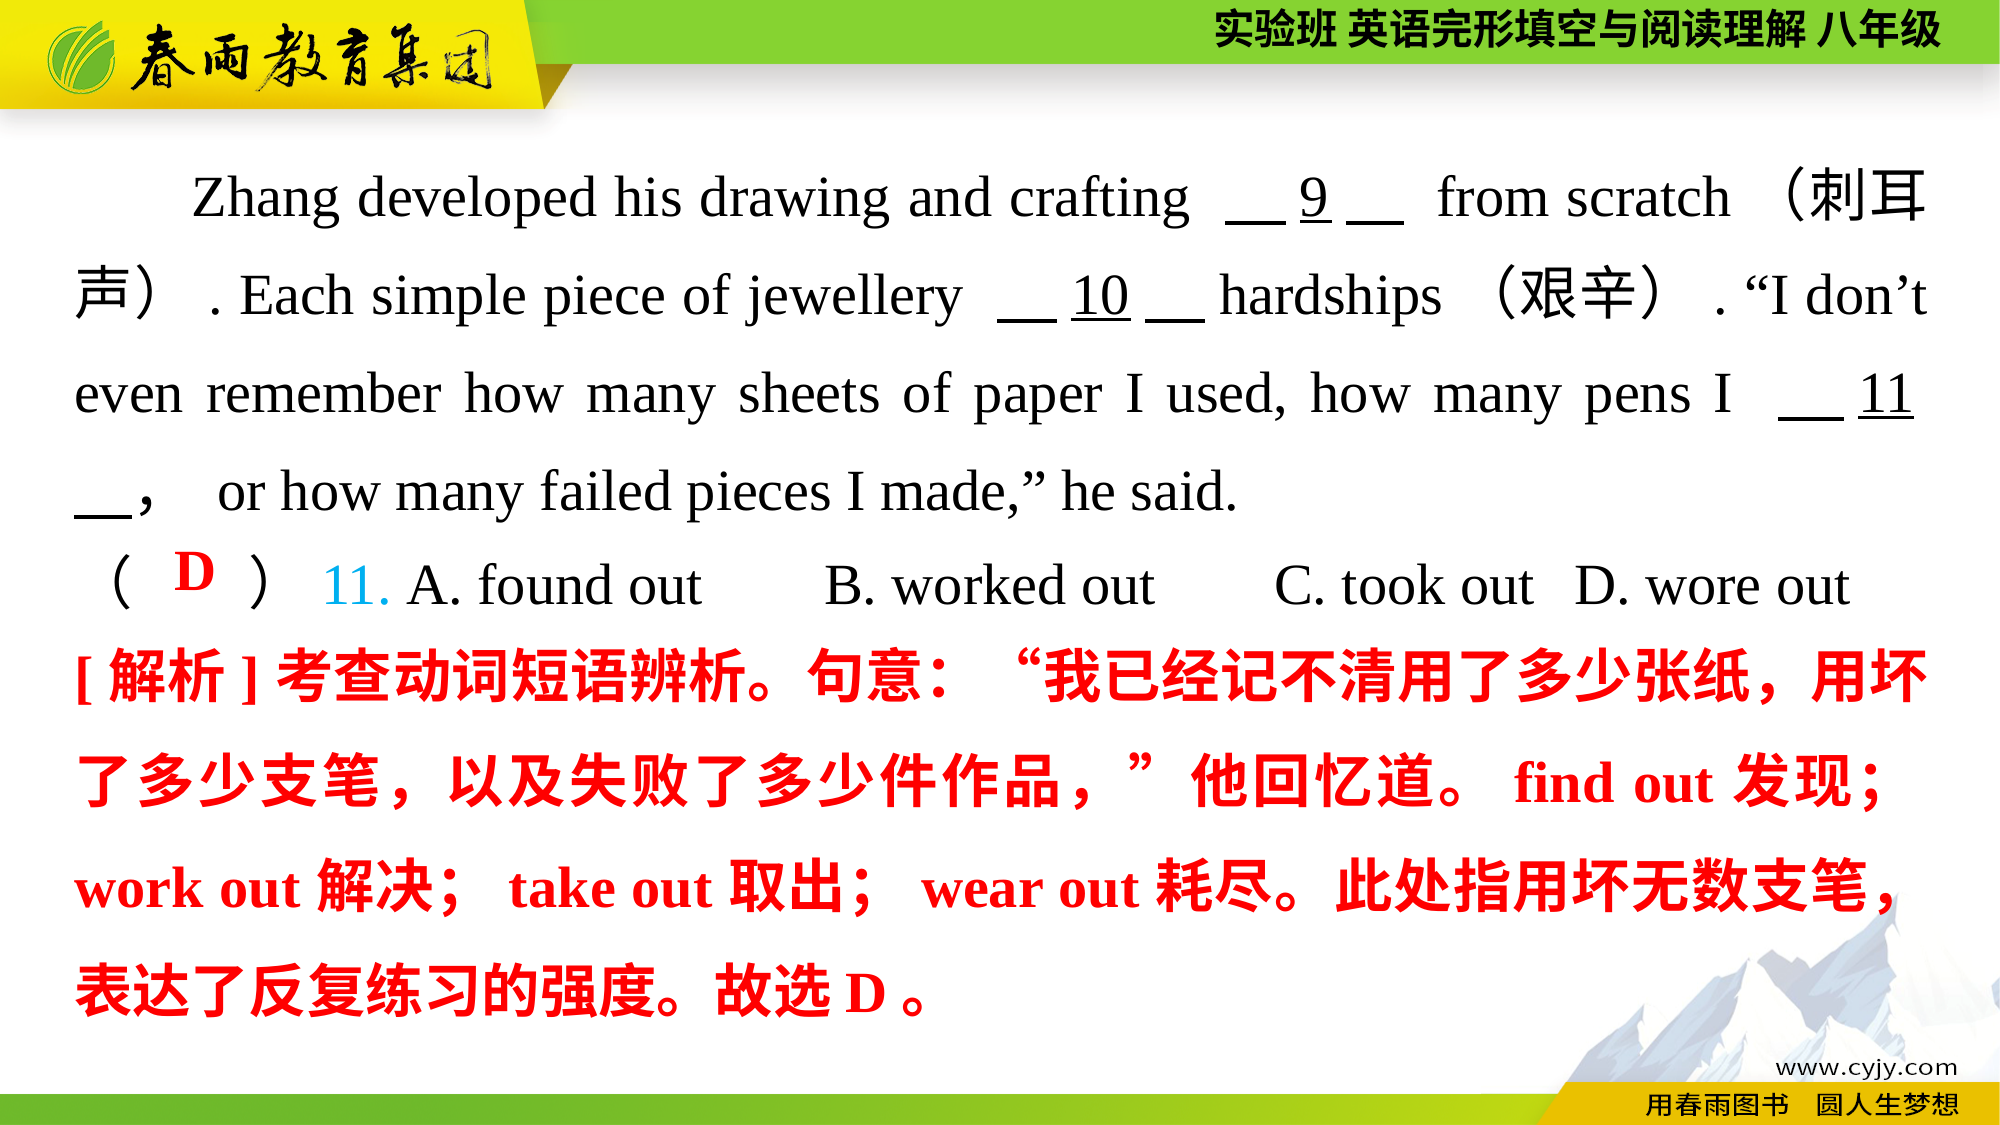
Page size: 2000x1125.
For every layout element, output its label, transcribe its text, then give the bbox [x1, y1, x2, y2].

text_box （ ）11. A. found out B. worked out C. took out D. wore out [59, 503, 1944, 596]
picture [0, 0, 2000, 1125]
text_box [解析]考查动词短语辨析。句意：“我已经记不清用了多少张纸，用坏了多少支笔，以及失败了多少件作品，”他回忆道。find out发现；work out解决；take out取出；wear out耗尽。此处指用坏无数支笔，表达了反复练习的强度。故选D。 [59, 596, 1944, 1032]
list Zhang developed his drawing and crafting 9 from scratch（刺耳声）. Each simple piece of jewellery 10，hardships（艰辛）. “I don’t even remember how many sheets of paper I used, how many pens I 11 ， or how many failed pieces I made,” he said. [59, 122, 1944, 503]
text_box D [160, 524, 232, 596]
